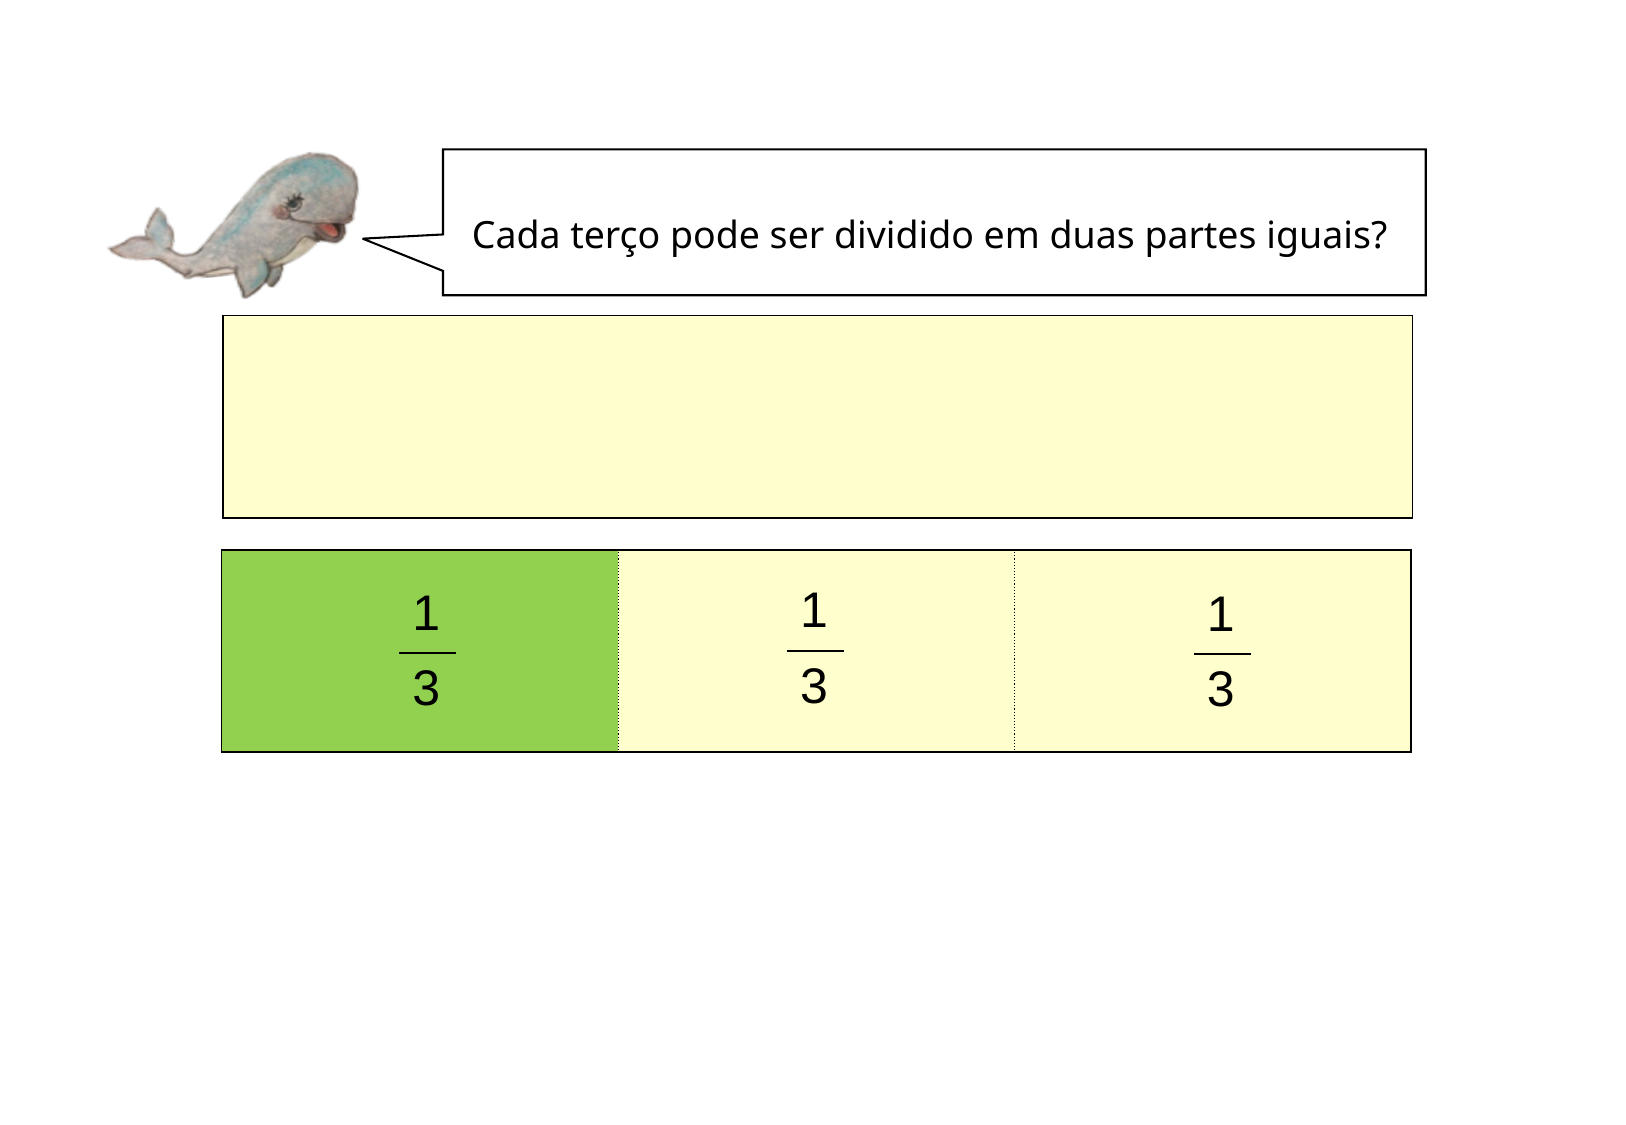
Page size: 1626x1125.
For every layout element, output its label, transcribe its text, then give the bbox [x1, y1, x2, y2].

table_cell 3 [1194, 655, 1251, 730]
table_header [222, 551, 618, 751]
table_header 1 [399, 577, 456, 652]
table_cell 3 [787, 652, 844, 726]
picture [87, 140, 388, 314]
table_cell 3 [399, 654, 456, 729]
table_header [224, 316, 1412, 517]
table_header 1 [1194, 578, 1251, 653]
text_box Cada terço pode ser dividido em duas partes iguais? [383, 148, 1427, 297]
table_header [1015, 551, 1410, 751]
table_header 1 [787, 575, 844, 650]
table_header [618, 551, 1015, 751]
